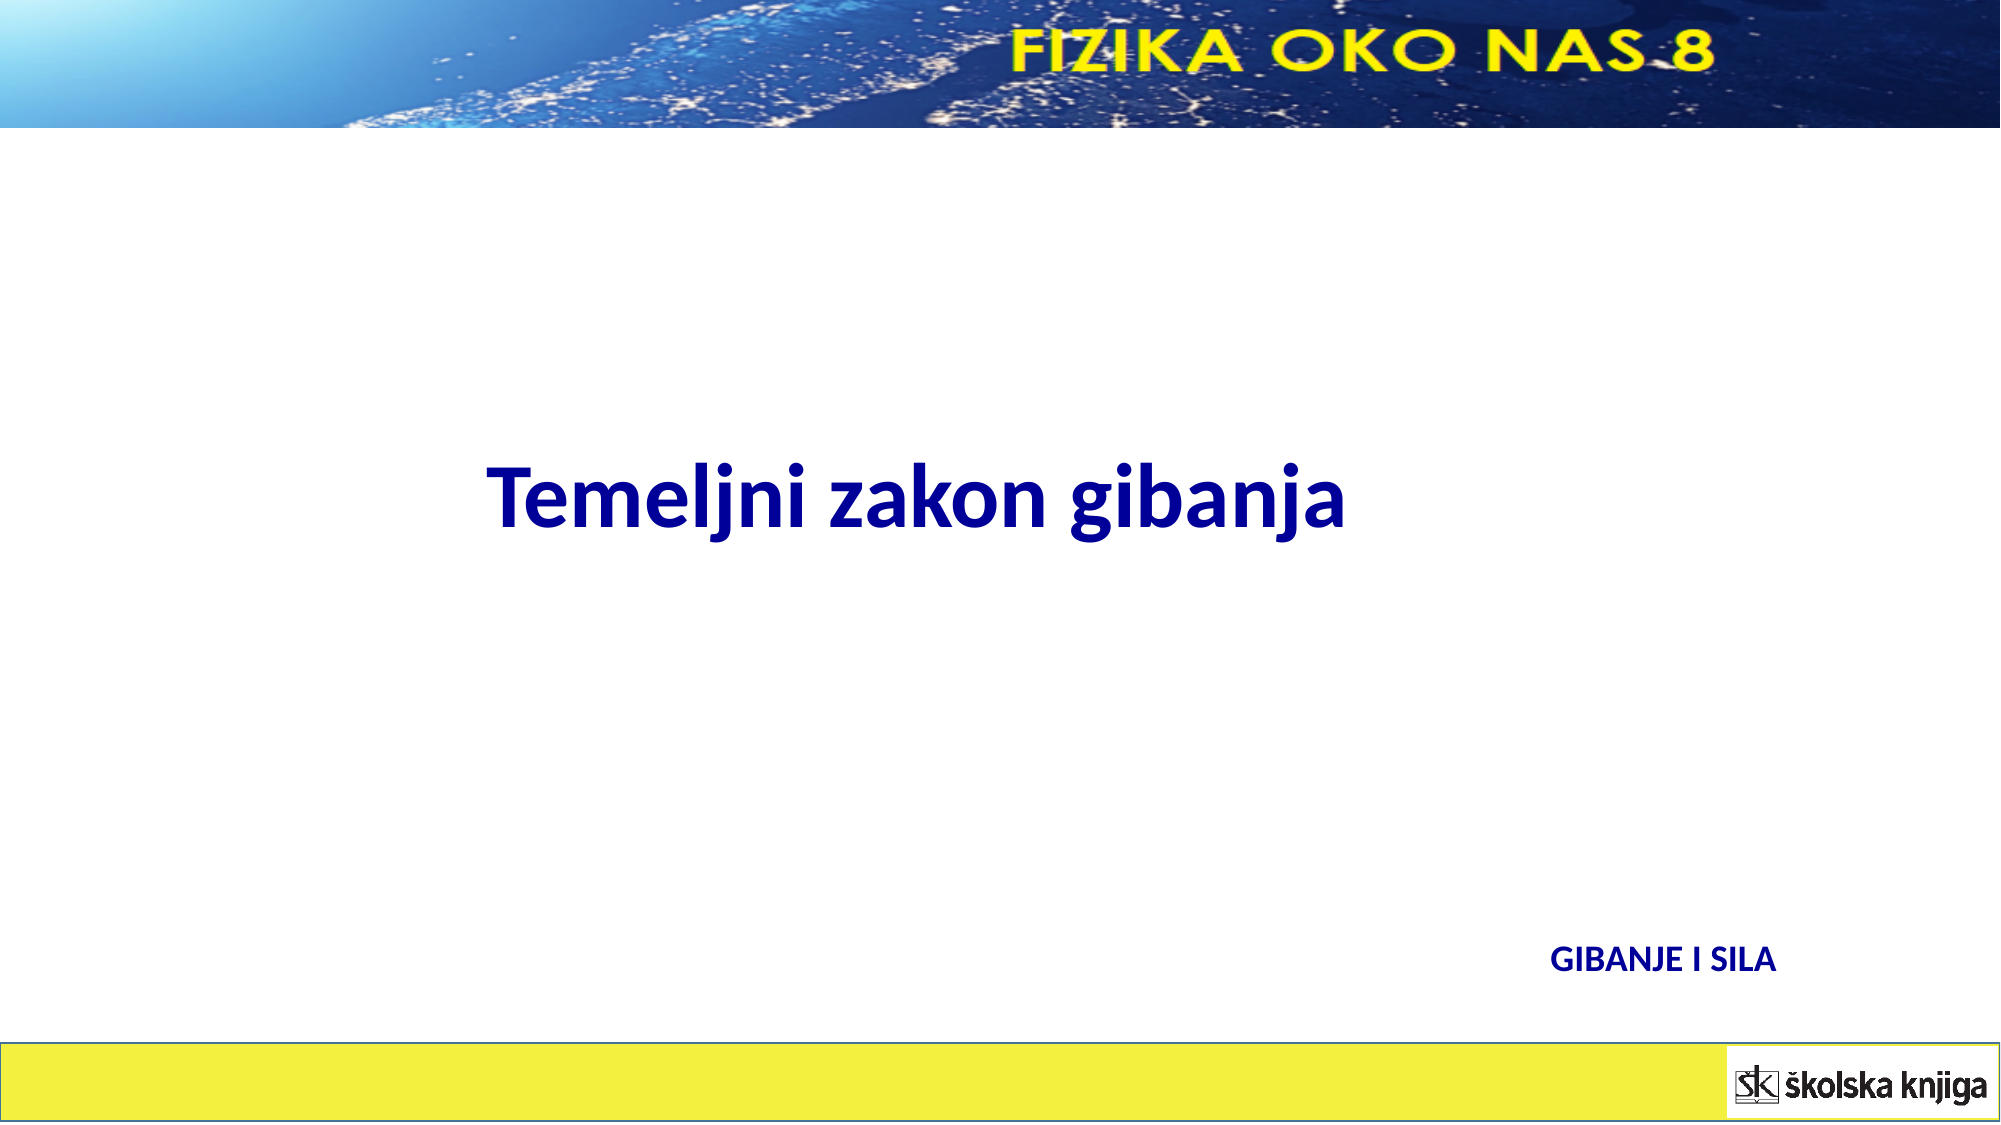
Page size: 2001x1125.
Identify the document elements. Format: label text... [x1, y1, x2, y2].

title Temeljni zakon gibanja [471, 376, 1800, 619]
picture [0, 0, 2000, 128]
text_box GIBANJE I SILA [1362, 931, 1800, 1044]
picture [1727, 1046, 1998, 1118]
